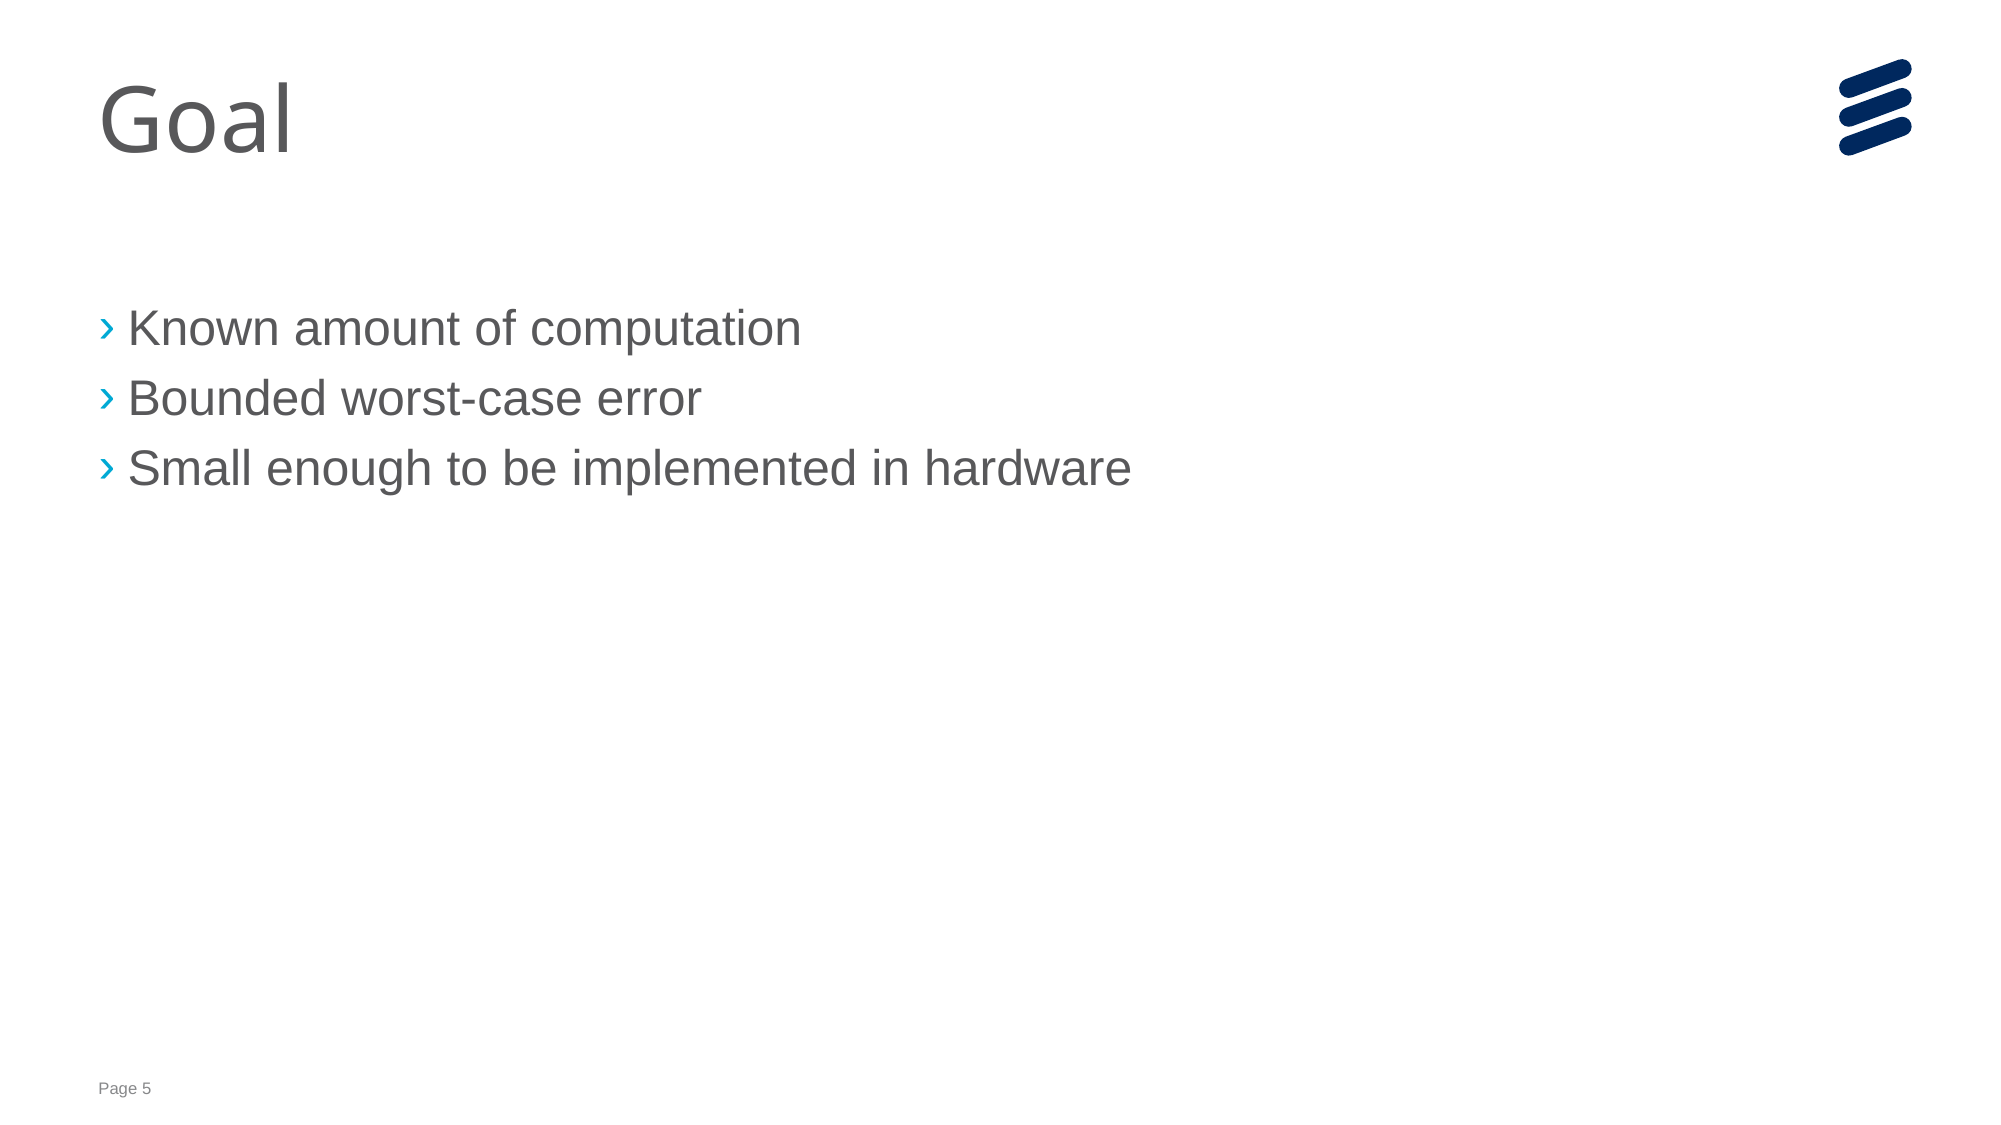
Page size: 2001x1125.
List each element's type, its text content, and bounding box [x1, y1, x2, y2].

list Known amount of computation Bounded worst-case error Small enough to be implemented in hardware [86, 295, 1914, 928]
title Goal [86, 39, 1726, 218]
